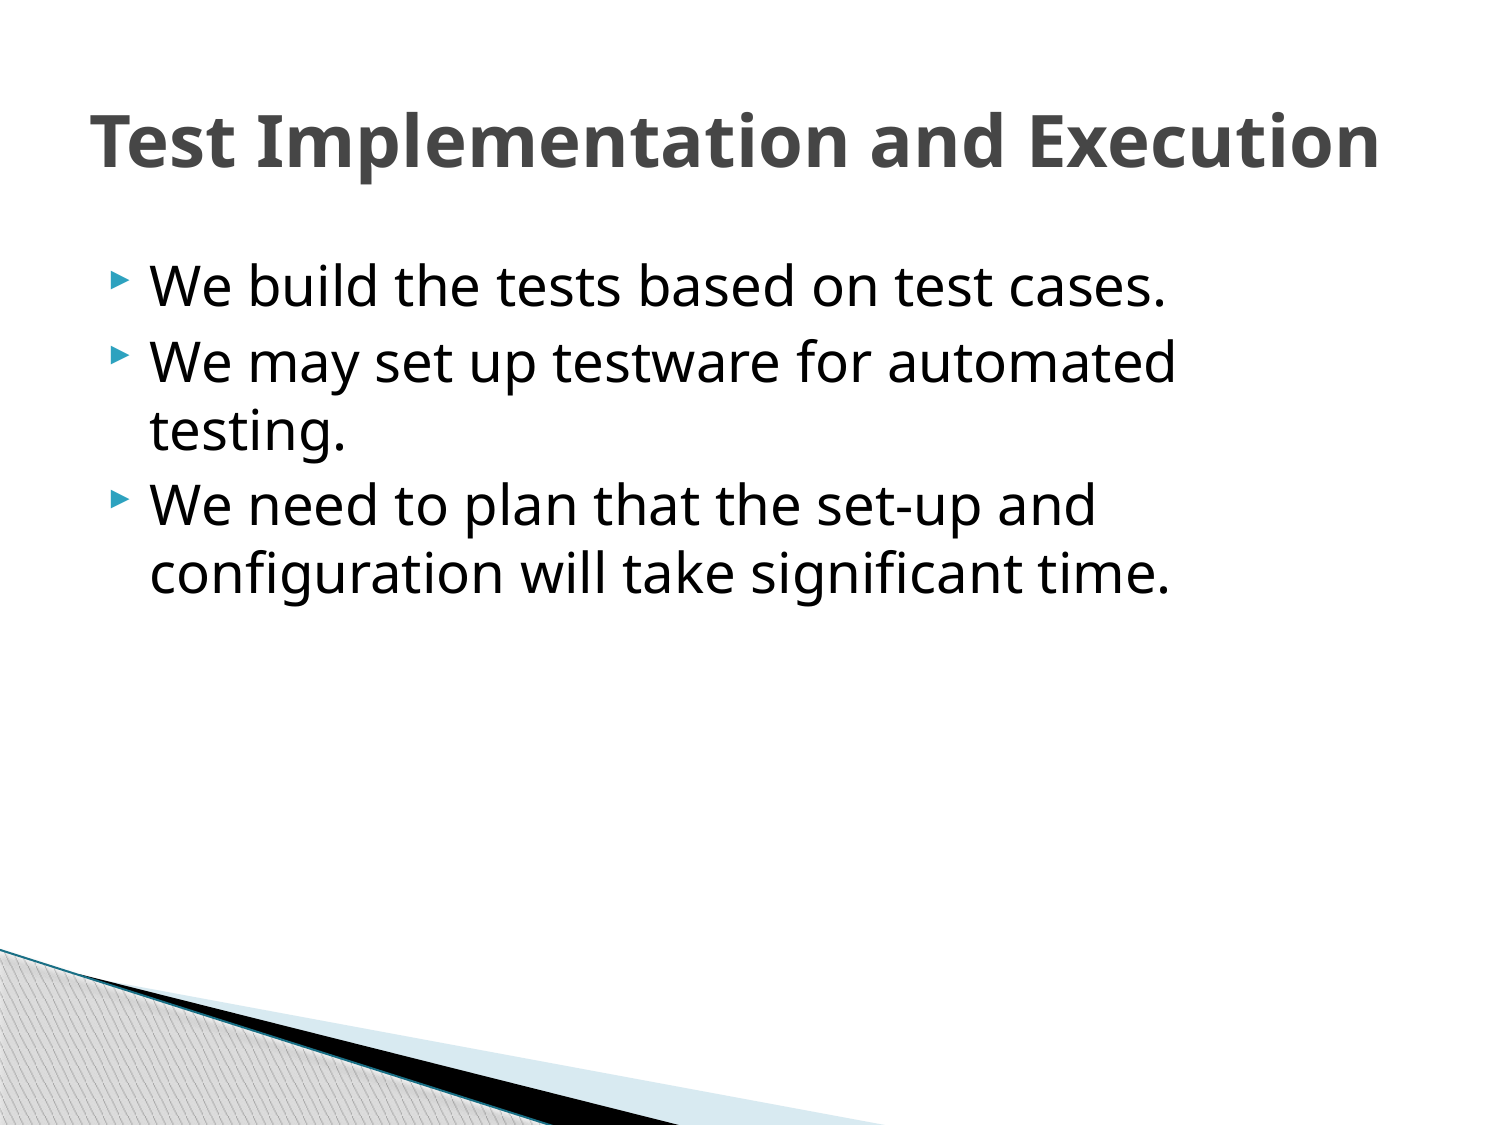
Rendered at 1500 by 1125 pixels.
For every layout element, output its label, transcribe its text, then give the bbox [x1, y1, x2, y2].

title Test Implementation and Execution [75, 45, 1425, 233]
list We build the tests based on test cases. We may set up testware for automated testing. We need to plan that the set-up and configuration will take significant time. [75, 243, 1388, 1047]
